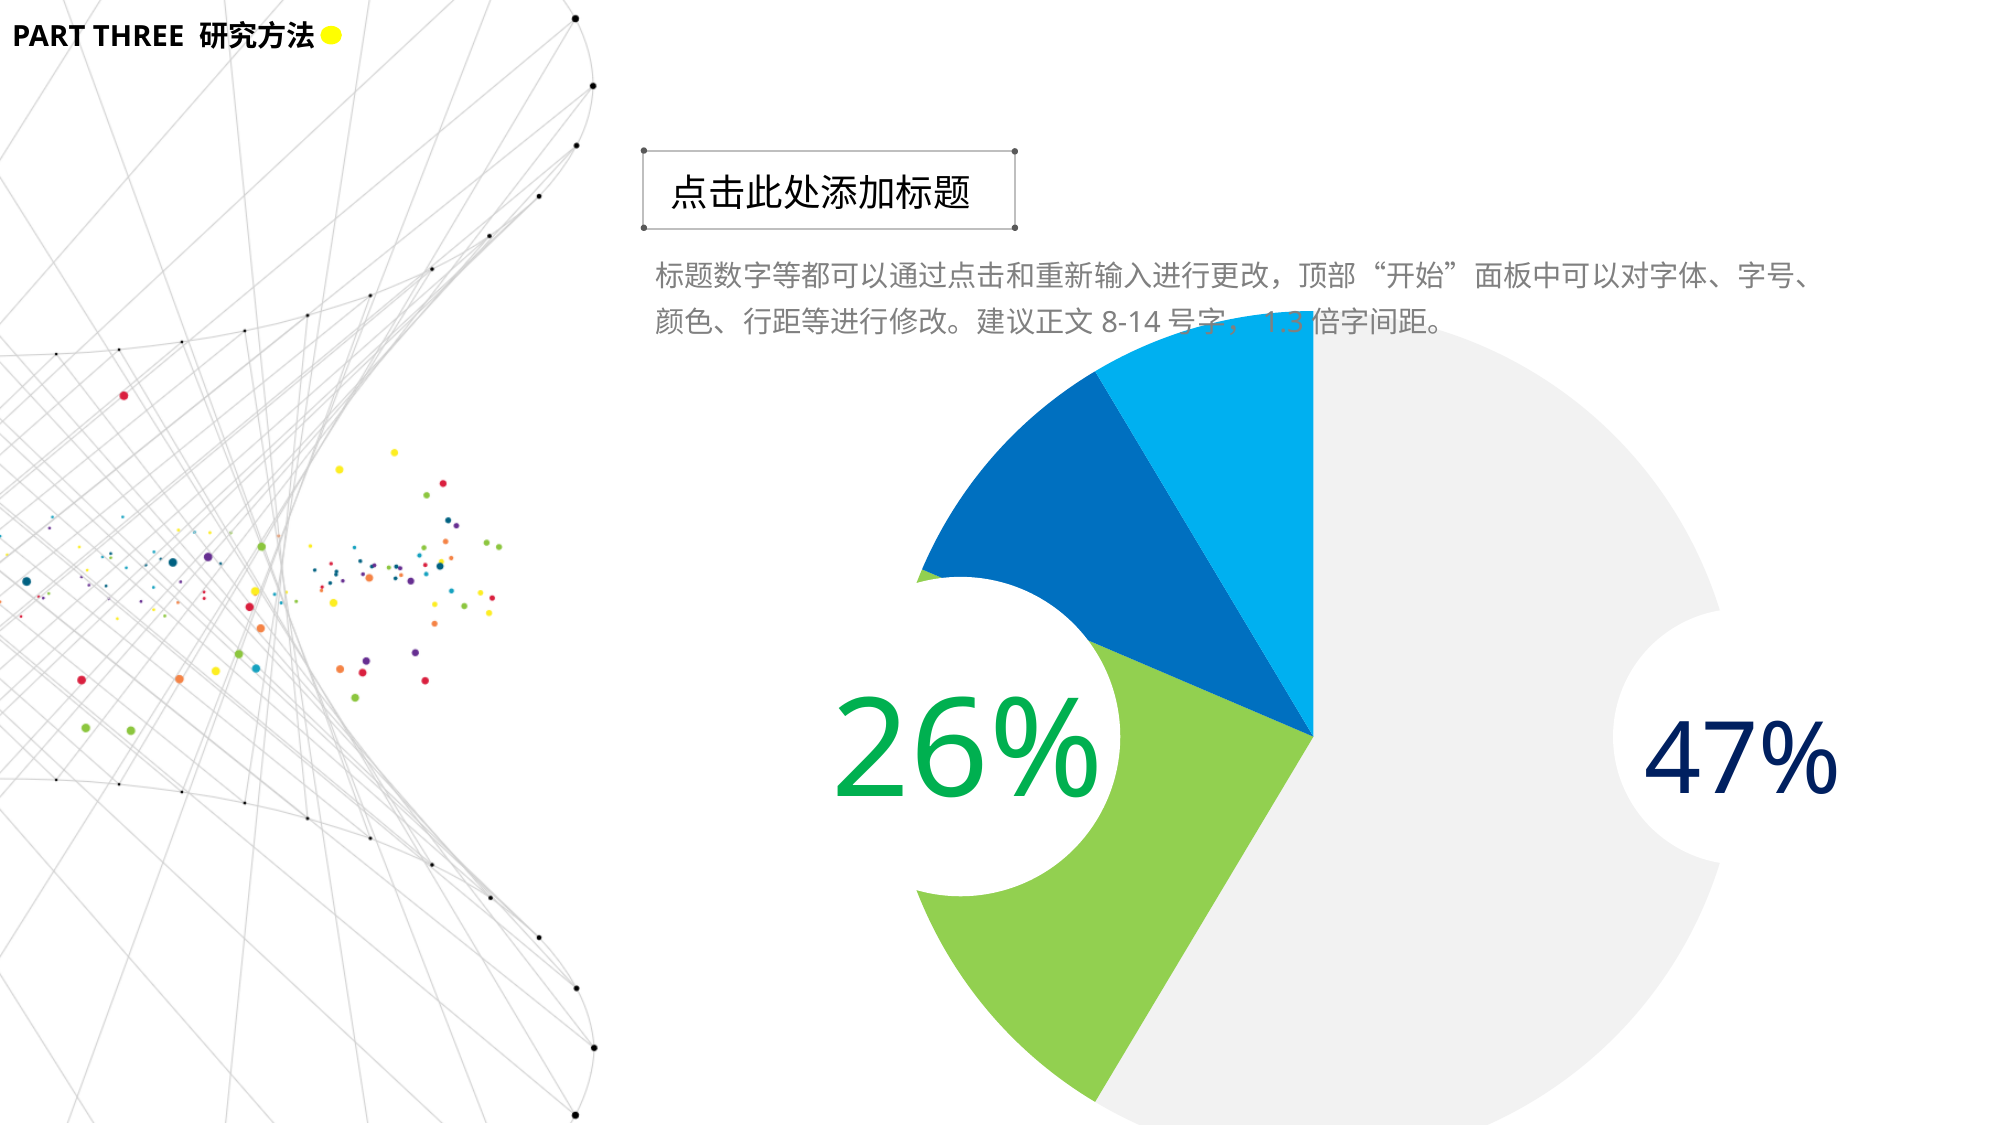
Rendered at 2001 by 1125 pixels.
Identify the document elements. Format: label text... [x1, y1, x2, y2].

text_box 标题数字等都可以通过点击和重新输入进行更改，顶部“开始”面板中可以对字体、字号、颜色、行距等进行修改。建议正文8-14号字，1.3倍字间距。 [640, 239, 1821, 346]
chart [655, 293, 1972, 1125]
picture [0, 0, 688, 1123]
text_box [319, 24, 343, 46]
text_box PART THREE 研究方法 [0, 9, 331, 60]
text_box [640, 147, 1019, 231]
